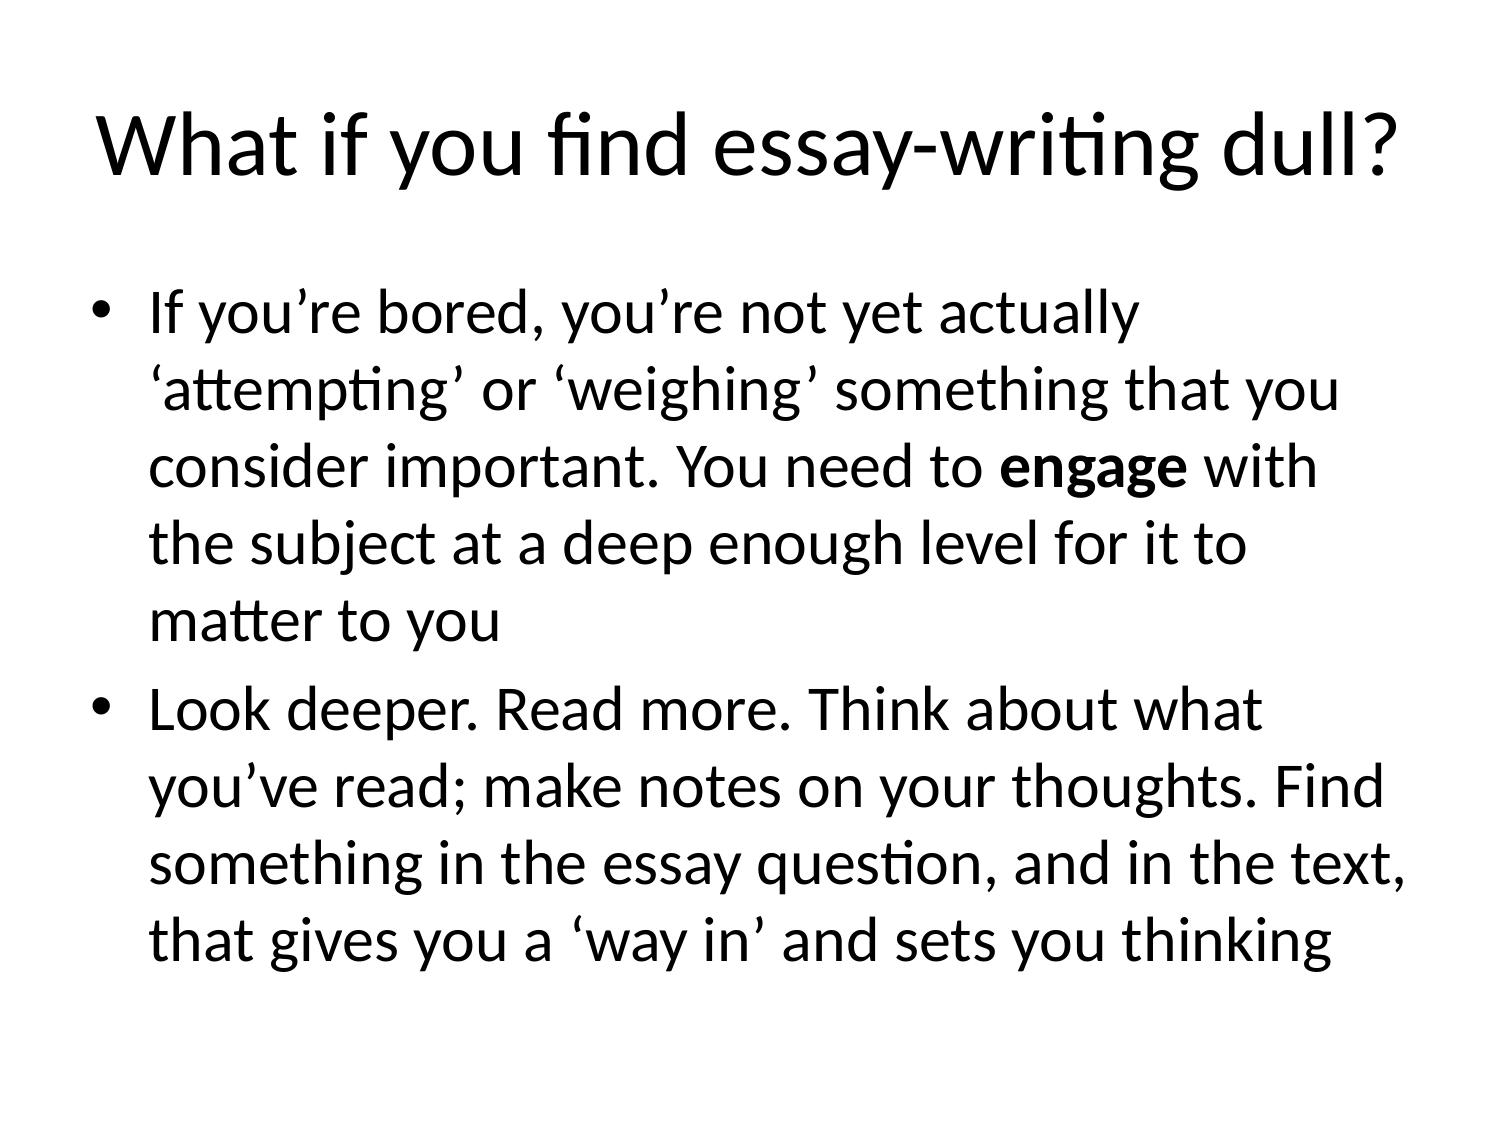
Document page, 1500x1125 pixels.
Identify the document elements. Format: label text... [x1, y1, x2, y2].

list If you’re bored, you’re not yet actually ‘attempting’ or ‘weighing’ something that you consider important. You need to engage with the subject at a deep enough level for it to matter to you Look deeper. Read more. Think about what you’ve read; make notes on your thoughts. Find something in the essay question, and in the text, that gives you a ‘way in’ and sets you thinking [75, 262, 1425, 1005]
title What if you find essay-writing dull? [75, 45, 1425, 233]
